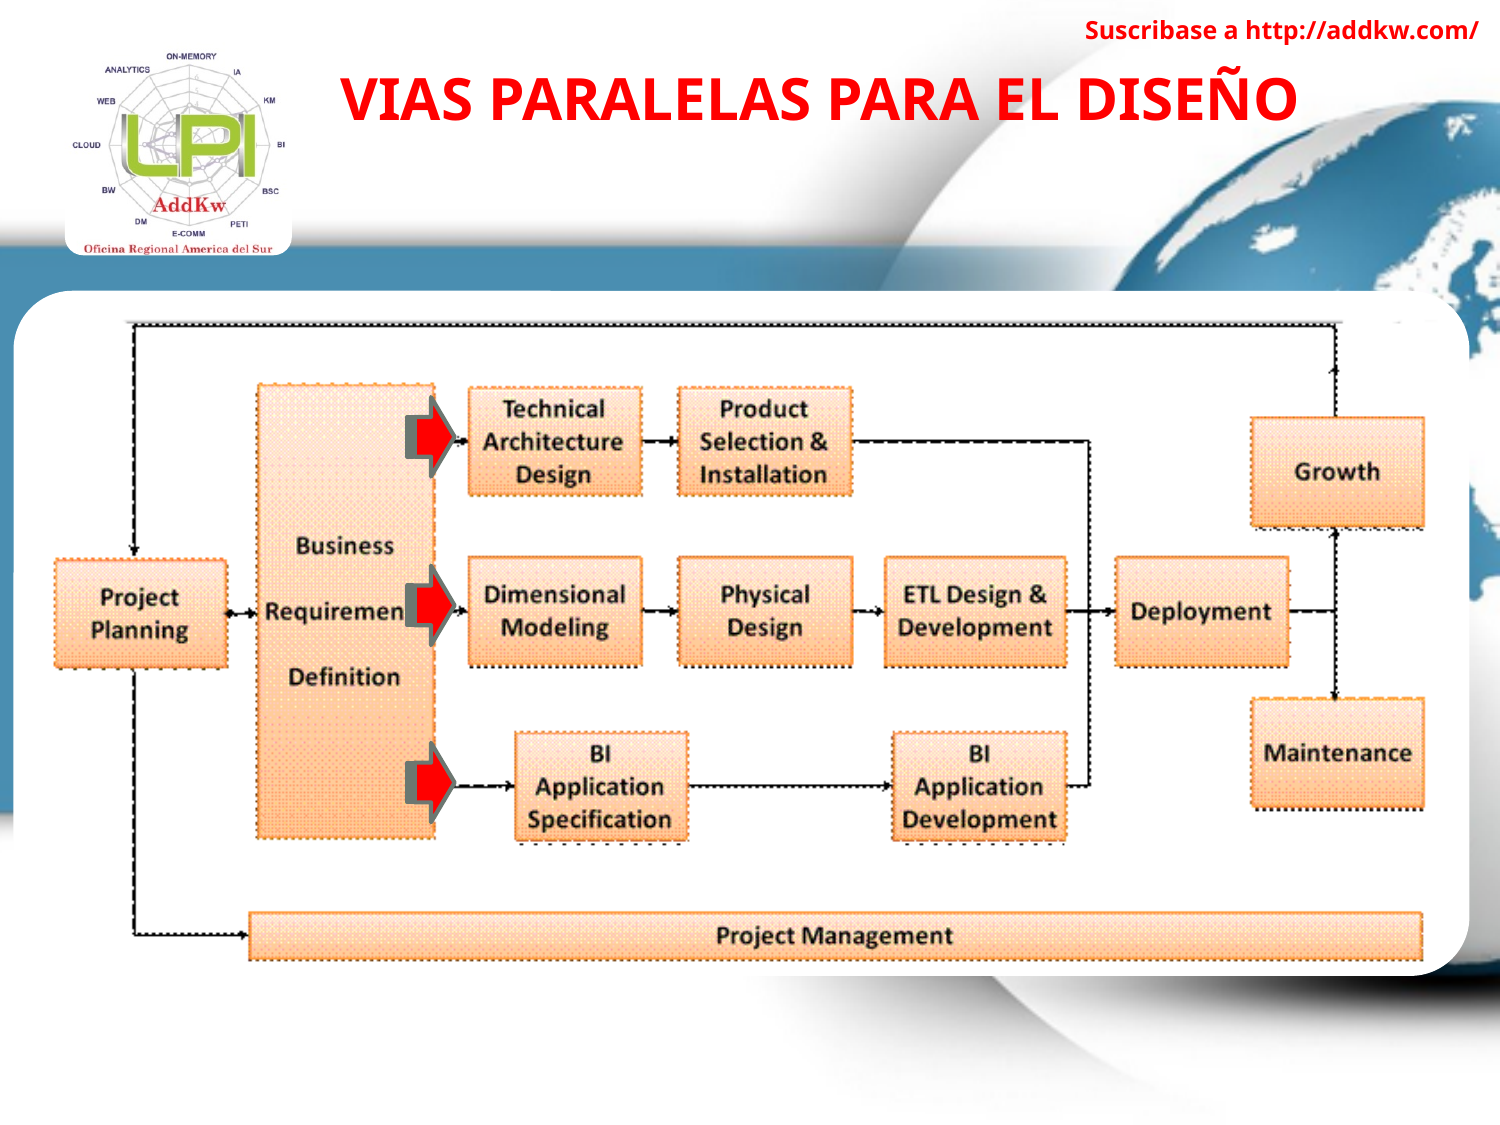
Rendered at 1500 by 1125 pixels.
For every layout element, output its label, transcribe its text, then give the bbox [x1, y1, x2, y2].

text_box Suscribase a http://addkw.com/ [1070, 7, 1495, 52]
text_box Vias paralelas para el diseÑo [276, 54, 1364, 173]
picture [0, 0, 1500, 1125]
